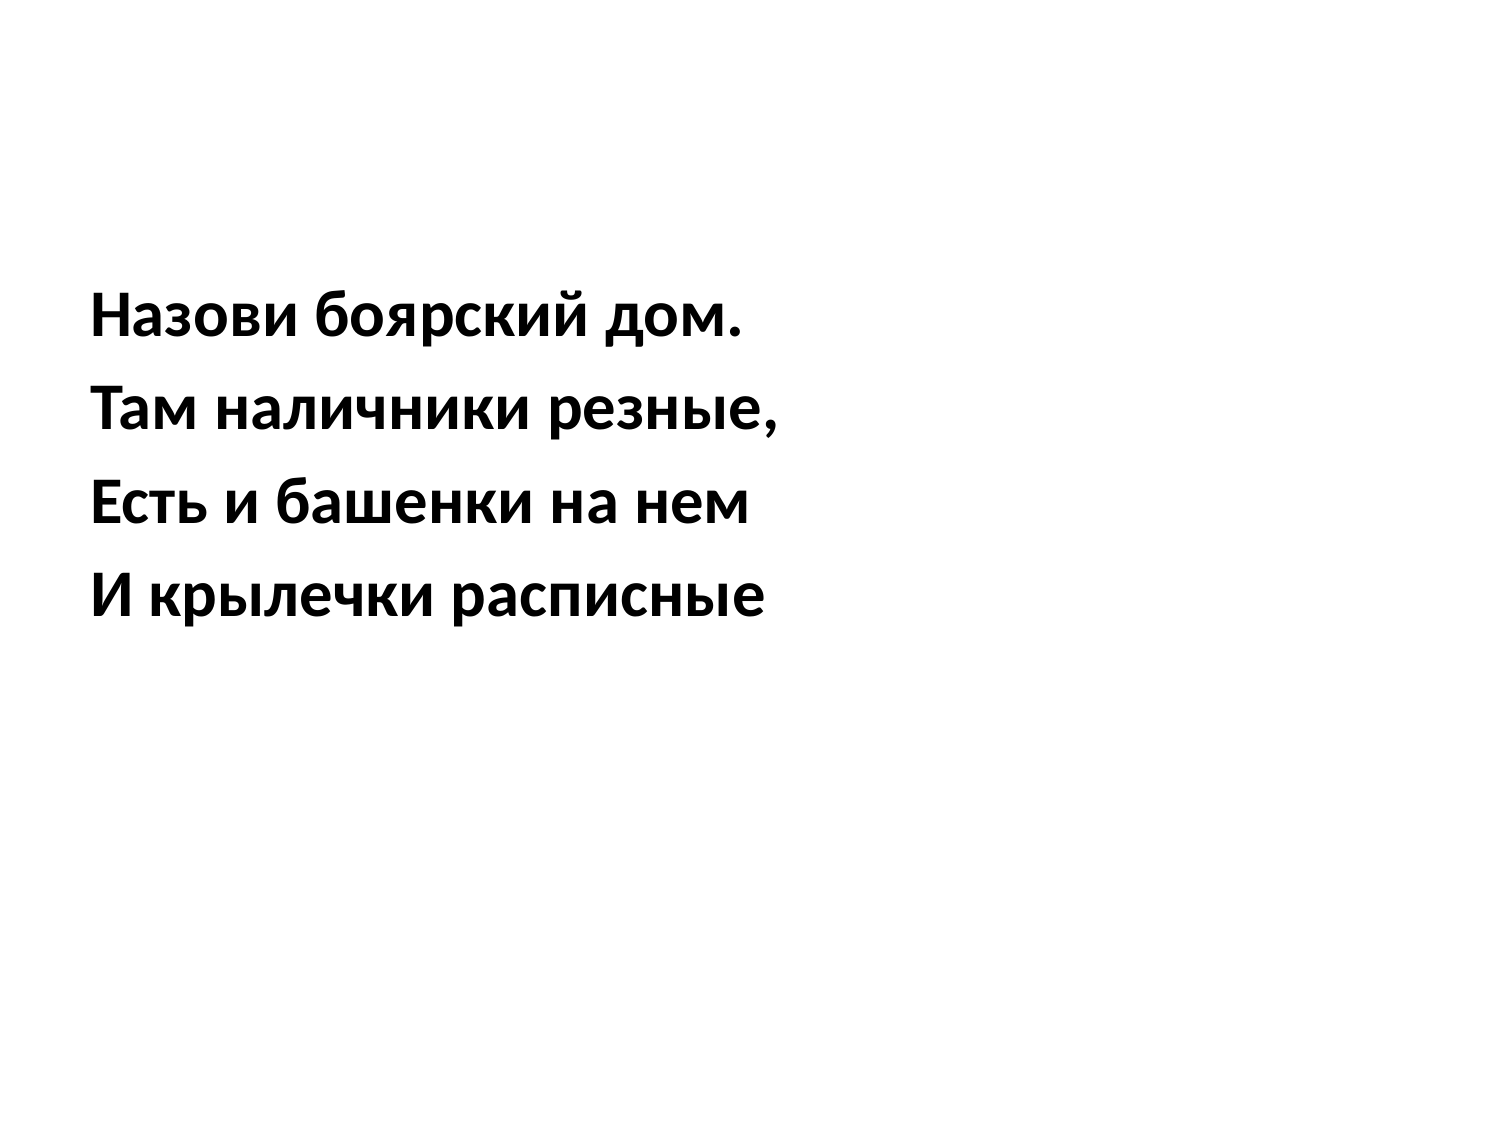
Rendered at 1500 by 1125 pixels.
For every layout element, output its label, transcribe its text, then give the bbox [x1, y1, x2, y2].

list Назови боярский дом. Там наличники резные, Есть и башенки на нем И крылечки расписные [75, 262, 1425, 1005]
